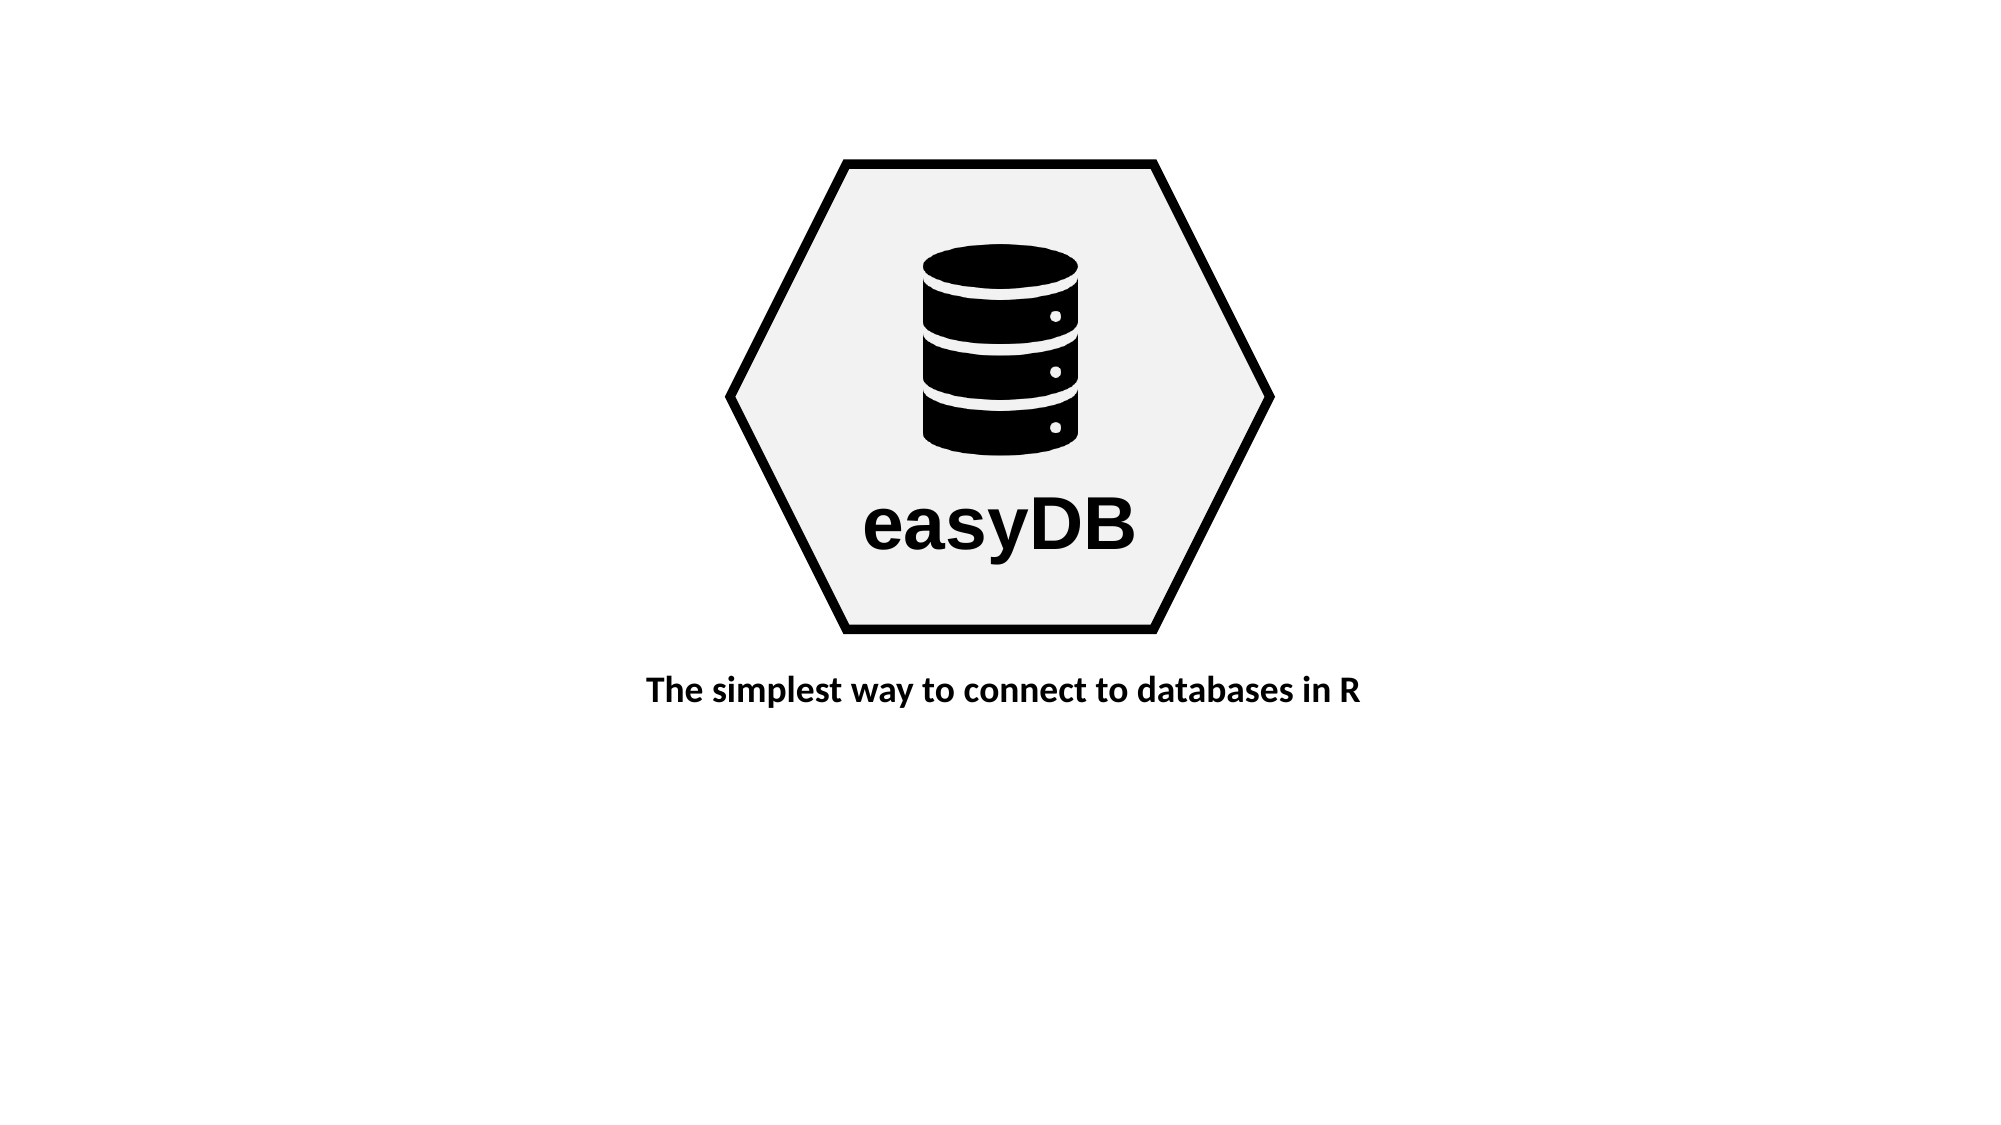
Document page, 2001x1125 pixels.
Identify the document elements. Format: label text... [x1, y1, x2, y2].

text_box The simplest way to connect to databases in R [631, 658, 1377, 718]
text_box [730, 164, 1270, 630]
